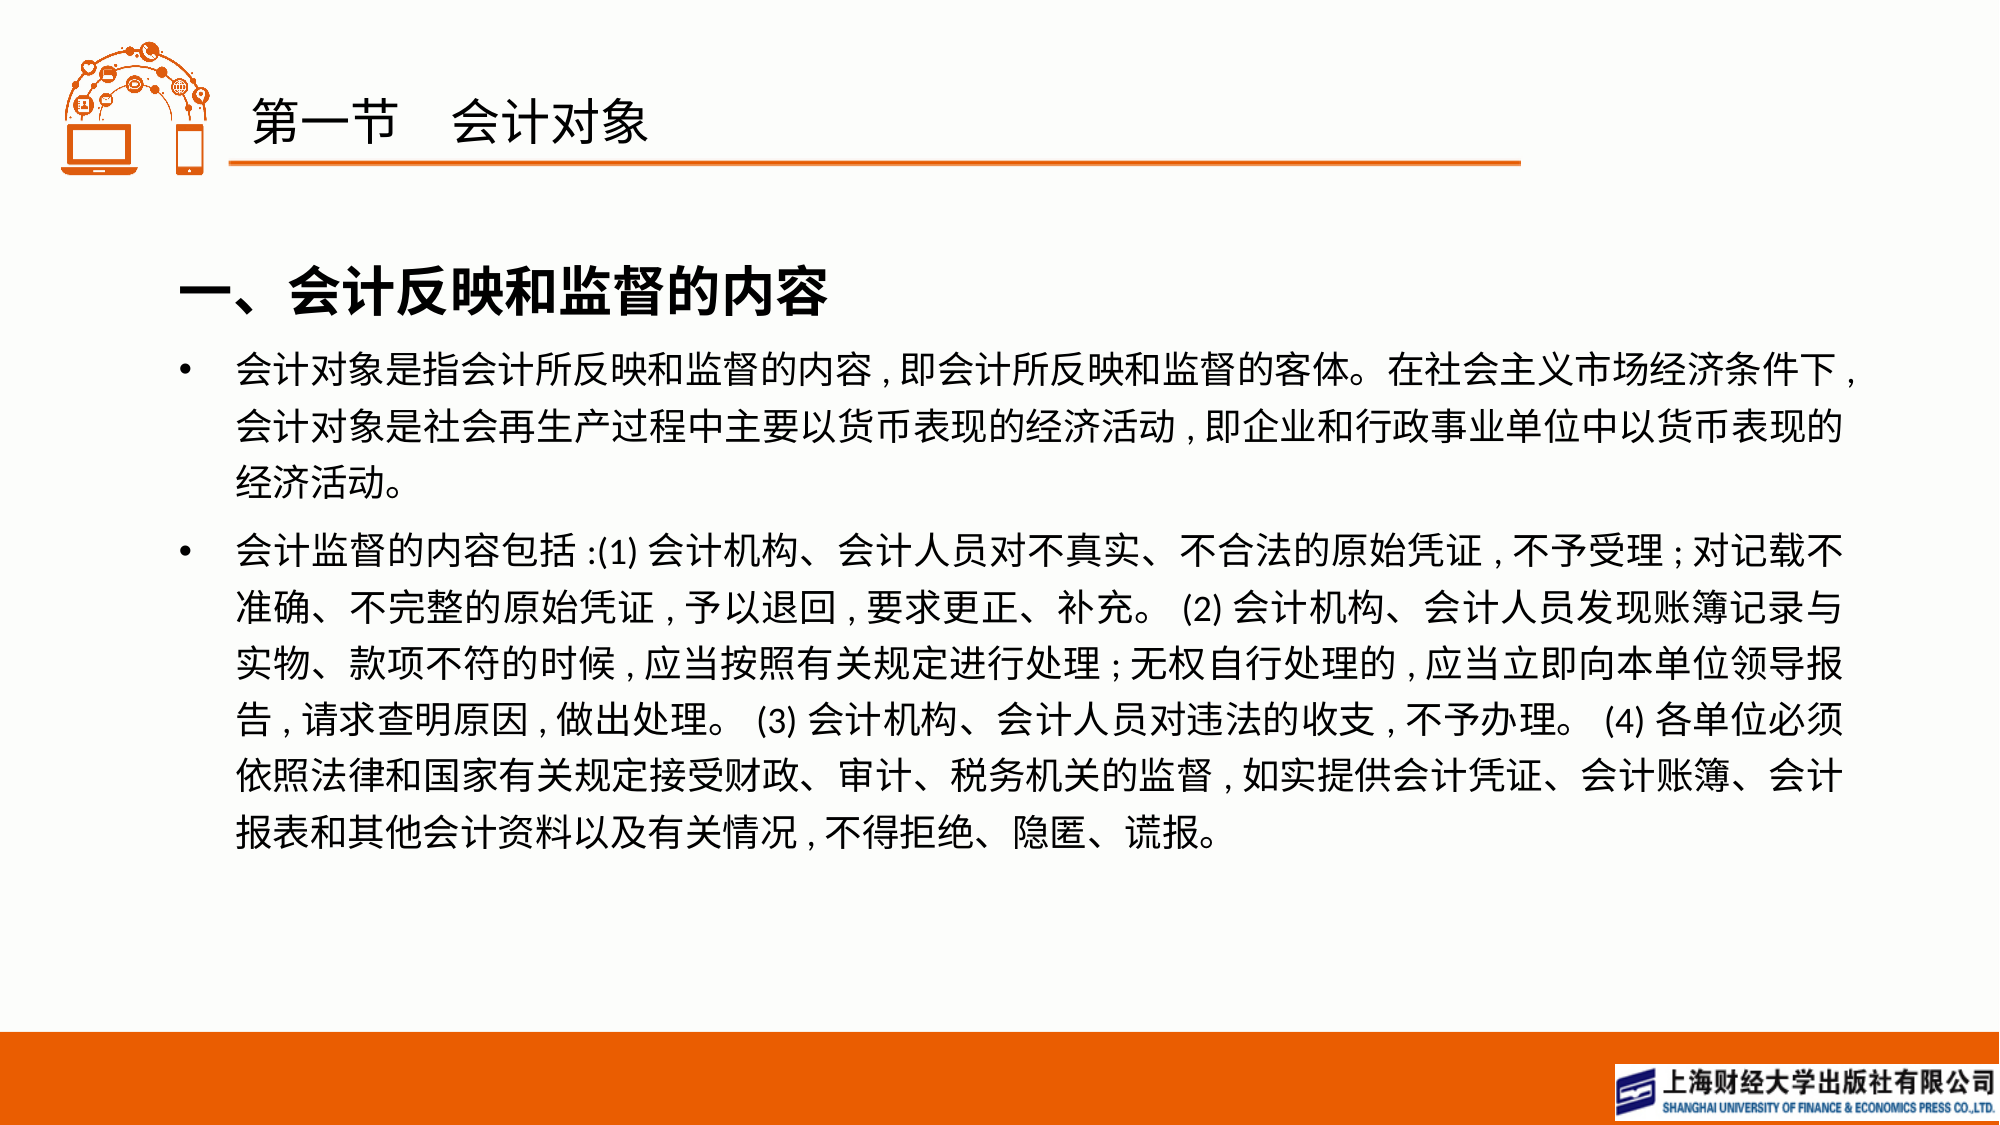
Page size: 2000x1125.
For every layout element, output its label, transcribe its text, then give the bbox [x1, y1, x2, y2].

list 一、会计反映和监督的内容 会计对象是指会计所反映和监督的内容,即会计所反映和监督的客体。在社会主义市场经济条件下,会计对象是社会再生产过程中主要以货币表现的经济活动,即企业和行政事业单位中以货币表现的经济活动。 会计监督的内容包括:(1)会计机构、会计人员对不真实、不合法的原始凭证,不予受理;对记载不准确、不完整的原始凭证,予以退回,要求更正、补充。(2)会计机构、会计人员发现账簿记录与实物、款项不符的时候,应当按照有关规定进行处理;无权自行处理的,应当立即向本单位领导报告,请求查明原因,做出处理。(3)会计机构、会计人员对违法的收支,不予办理。(4)各单位必须依照法律和国家有关规定接受财政、审计、税务机关的监督,如实提供会计凭证、会计账簿、会计报表和其他会计资料以及有关情况,不得拒绝、隐匿、谎报。 [163, 227, 1860, 1049]
title 第一节 会计对象 [235, 82, 1605, 189]
picture [0, 0, 2000, 1125]
